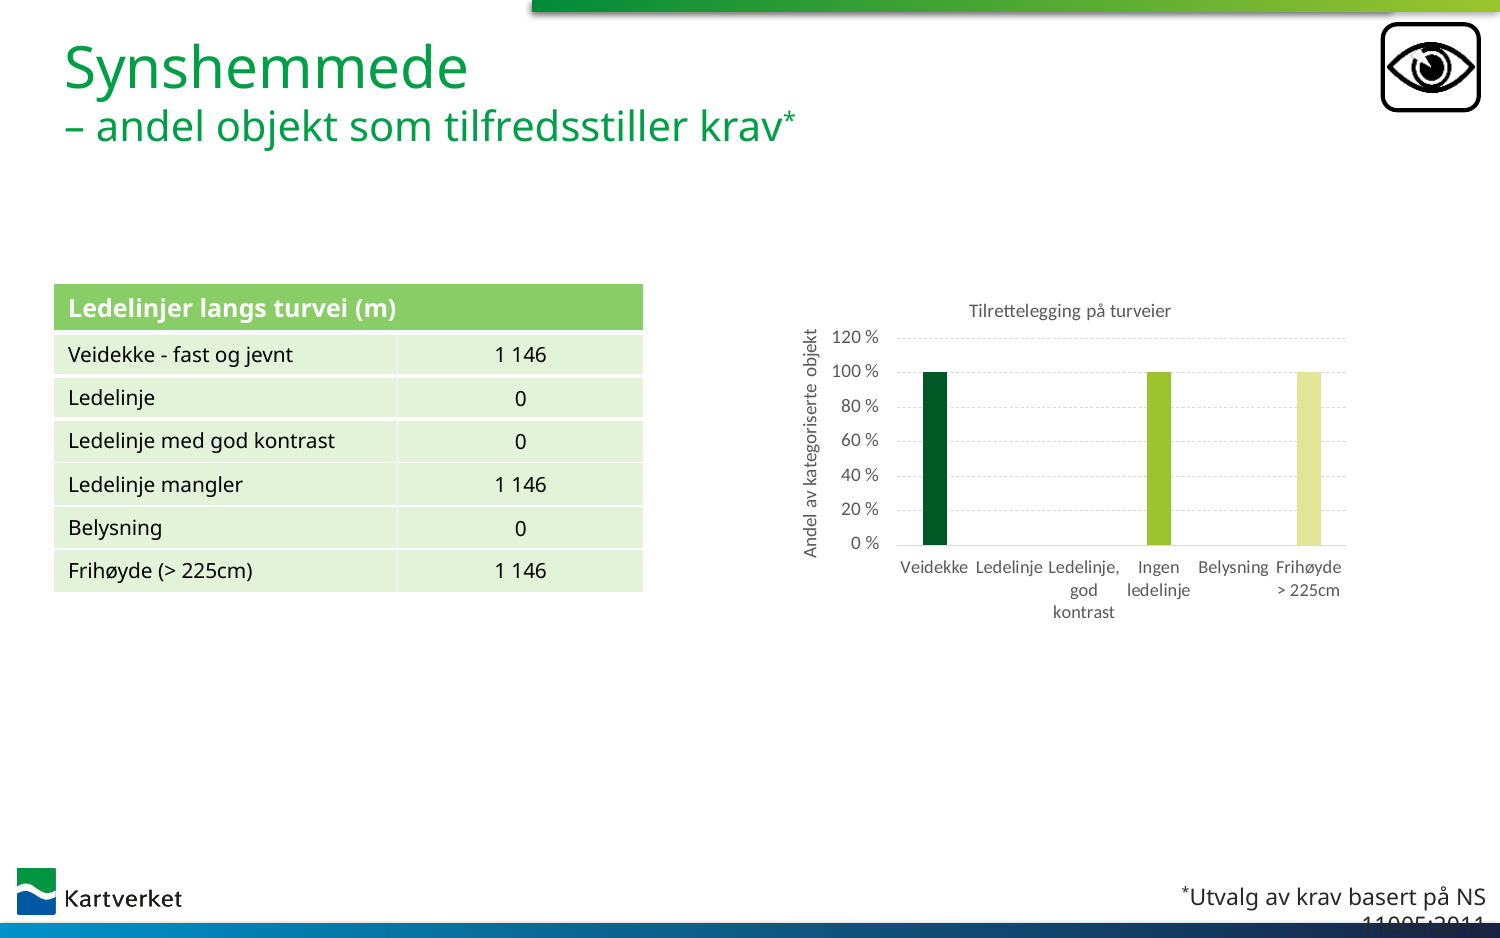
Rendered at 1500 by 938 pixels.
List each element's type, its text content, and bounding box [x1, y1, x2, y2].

table_cell Ledelinje mangler [54, 463, 397, 505]
text_box *Utvalg av krav basert på NS 11005:2011 [1068, 873, 1500, 938]
table_cell Ledelinje med god kontrast [54, 421, 397, 462]
table_cell 0 [398, 378, 643, 417]
text_box Synshemmede – andel objekt som tilfredsstiller krav* [49, 24, 1431, 158]
table_header Ledelinjer langs turvei (m) [54, 284, 643, 330]
table_cell Veidekke - fast og jevnt [54, 335, 397, 374]
table_cell Ledelinje [54, 378, 397, 417]
table_cell Frihøyde (> 225cm) [54, 550, 397, 592]
table_cell 1 146 [398, 463, 643, 505]
picture [791, 291, 1349, 630]
table_cell 1 146 [398, 335, 643, 374]
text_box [1382, 24, 1480, 111]
table_cell 0 [398, 507, 643, 548]
table_cell 0 [398, 421, 643, 462]
table_cell Belysning [54, 507, 397, 548]
table_cell 1 146 [398, 550, 643, 592]
